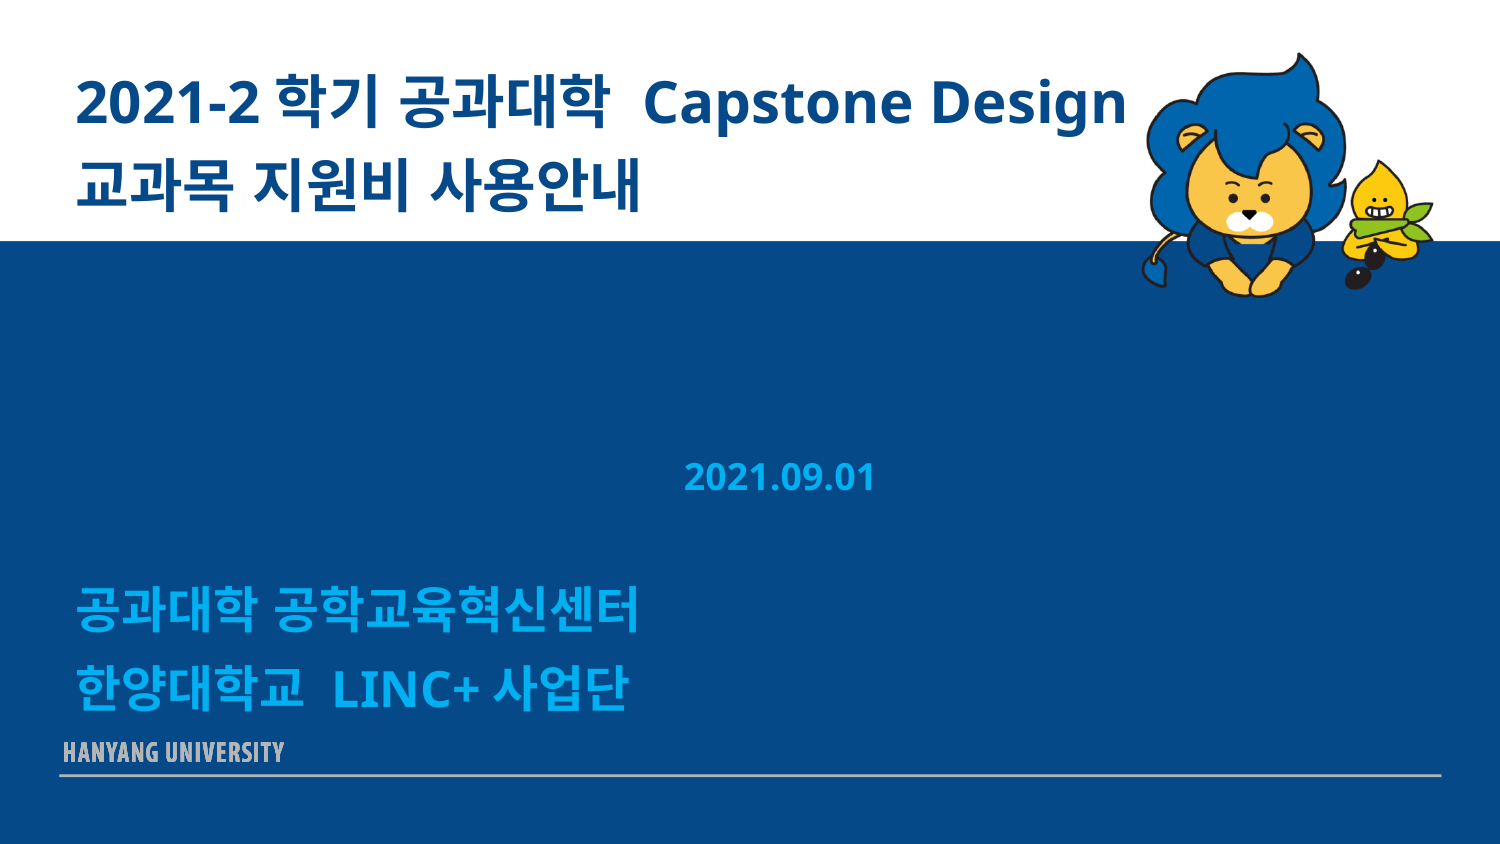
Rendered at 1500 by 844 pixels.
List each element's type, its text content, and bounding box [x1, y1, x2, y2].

text_box 공과대학 공학교육혁신센터 한양대학교 LINC+사업단 [61, 551, 818, 725]
picture [0, 0, 1500, 844]
text_box 2021.09.01 [669, 445, 893, 506]
text_box 2021-2학기 공과대학 Capstone Design 교과목 지원비 사용안내 [61, 43, 1148, 227]
